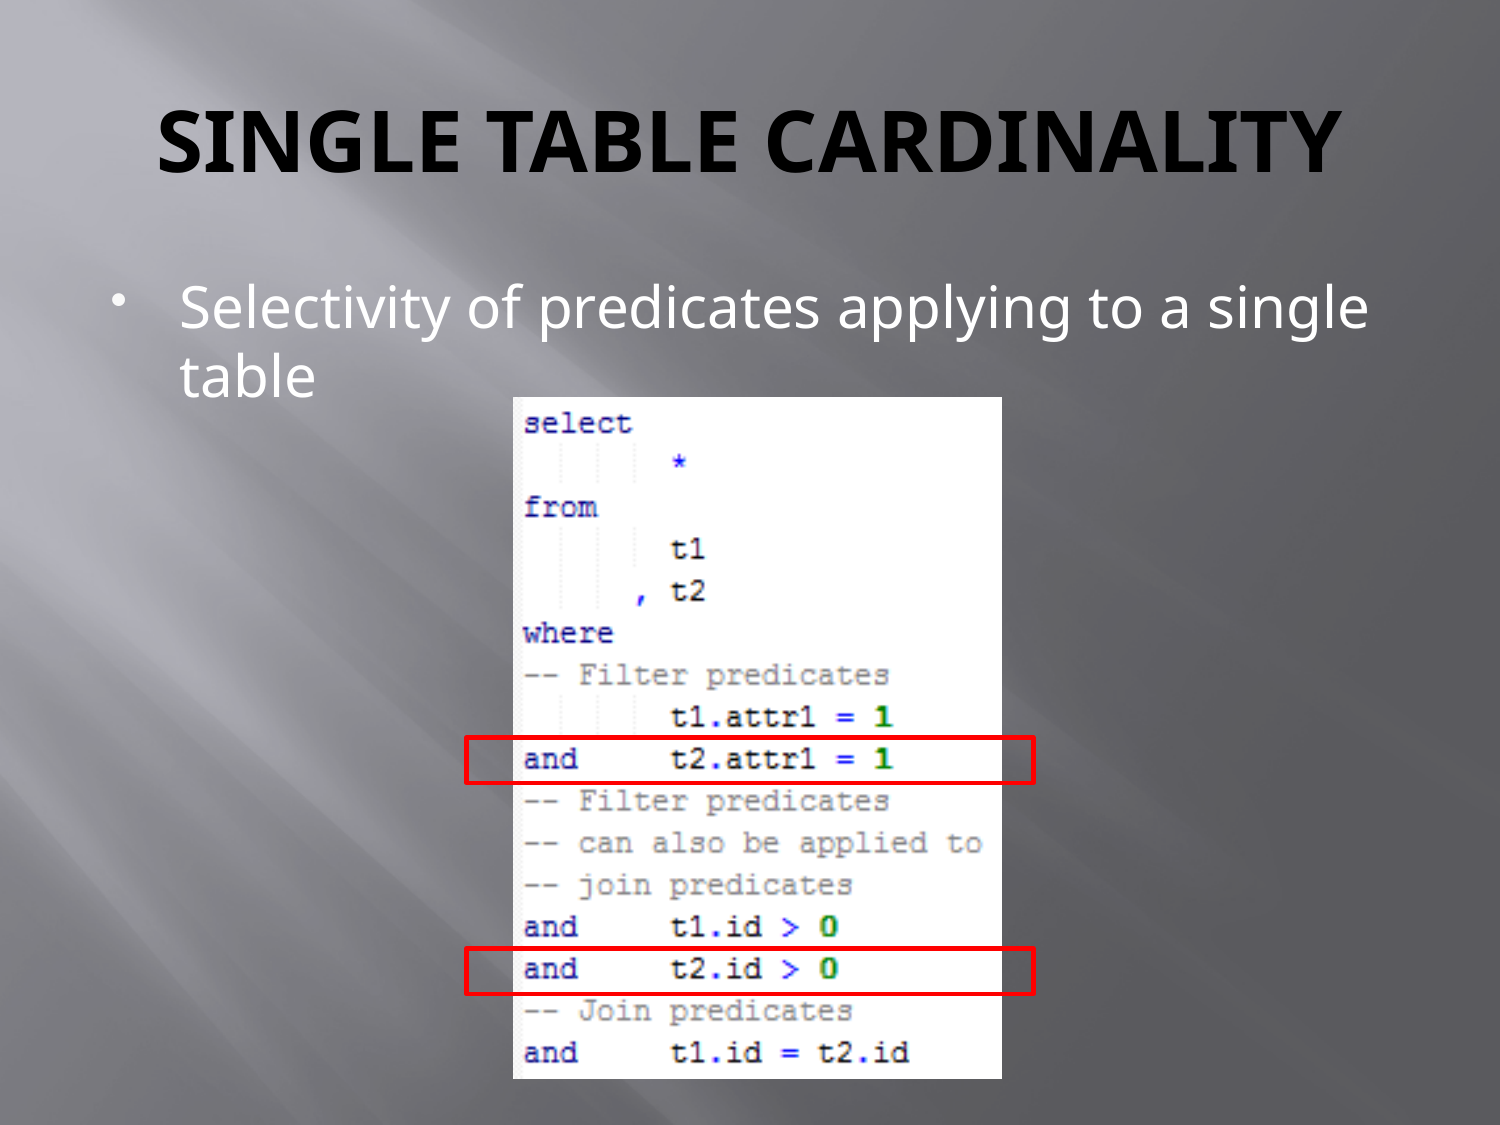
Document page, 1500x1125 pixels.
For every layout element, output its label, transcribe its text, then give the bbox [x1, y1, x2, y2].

text_box [464, 735, 513, 785]
text_box [464, 946, 513, 996]
title SINGLE TABLE CARDINALITY [75, 45, 1425, 233]
list Selectivity of predicates applying to a single table [75, 262, 1425, 1035]
picture [513, 396, 1002, 1080]
